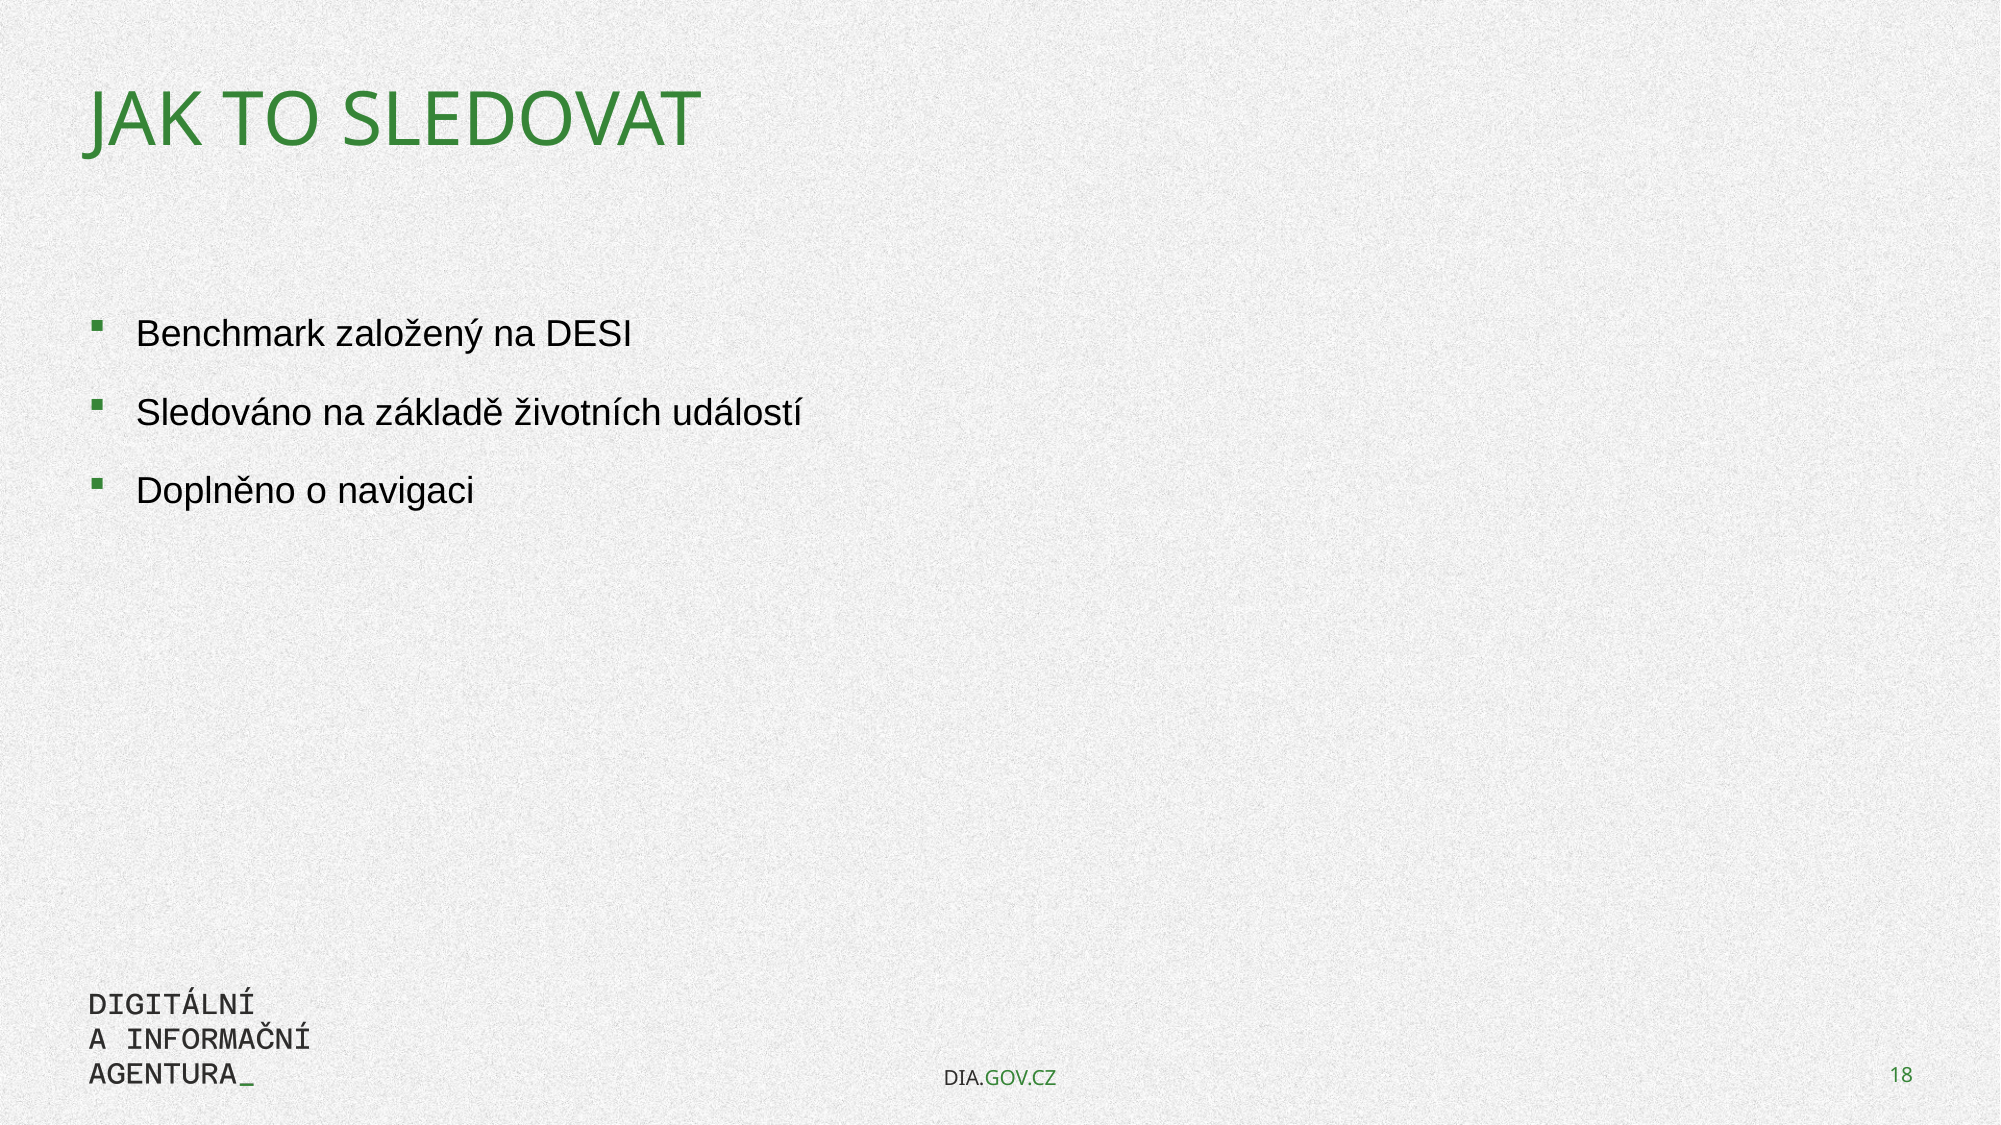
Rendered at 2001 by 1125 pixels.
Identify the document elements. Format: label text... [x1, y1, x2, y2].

title Jak to sledovat [88, 70, 1912, 284]
footer DIA.GOV.CZ [558, 1037, 1442, 1098]
picture [0, 0, 2001, 1125]
list Benchmark založený na DESI Sledováno na základě životních událostí Doplněno o navigaci [88, 299, 1912, 980]
slide_number 18 [1612, 1037, 1928, 1098]
